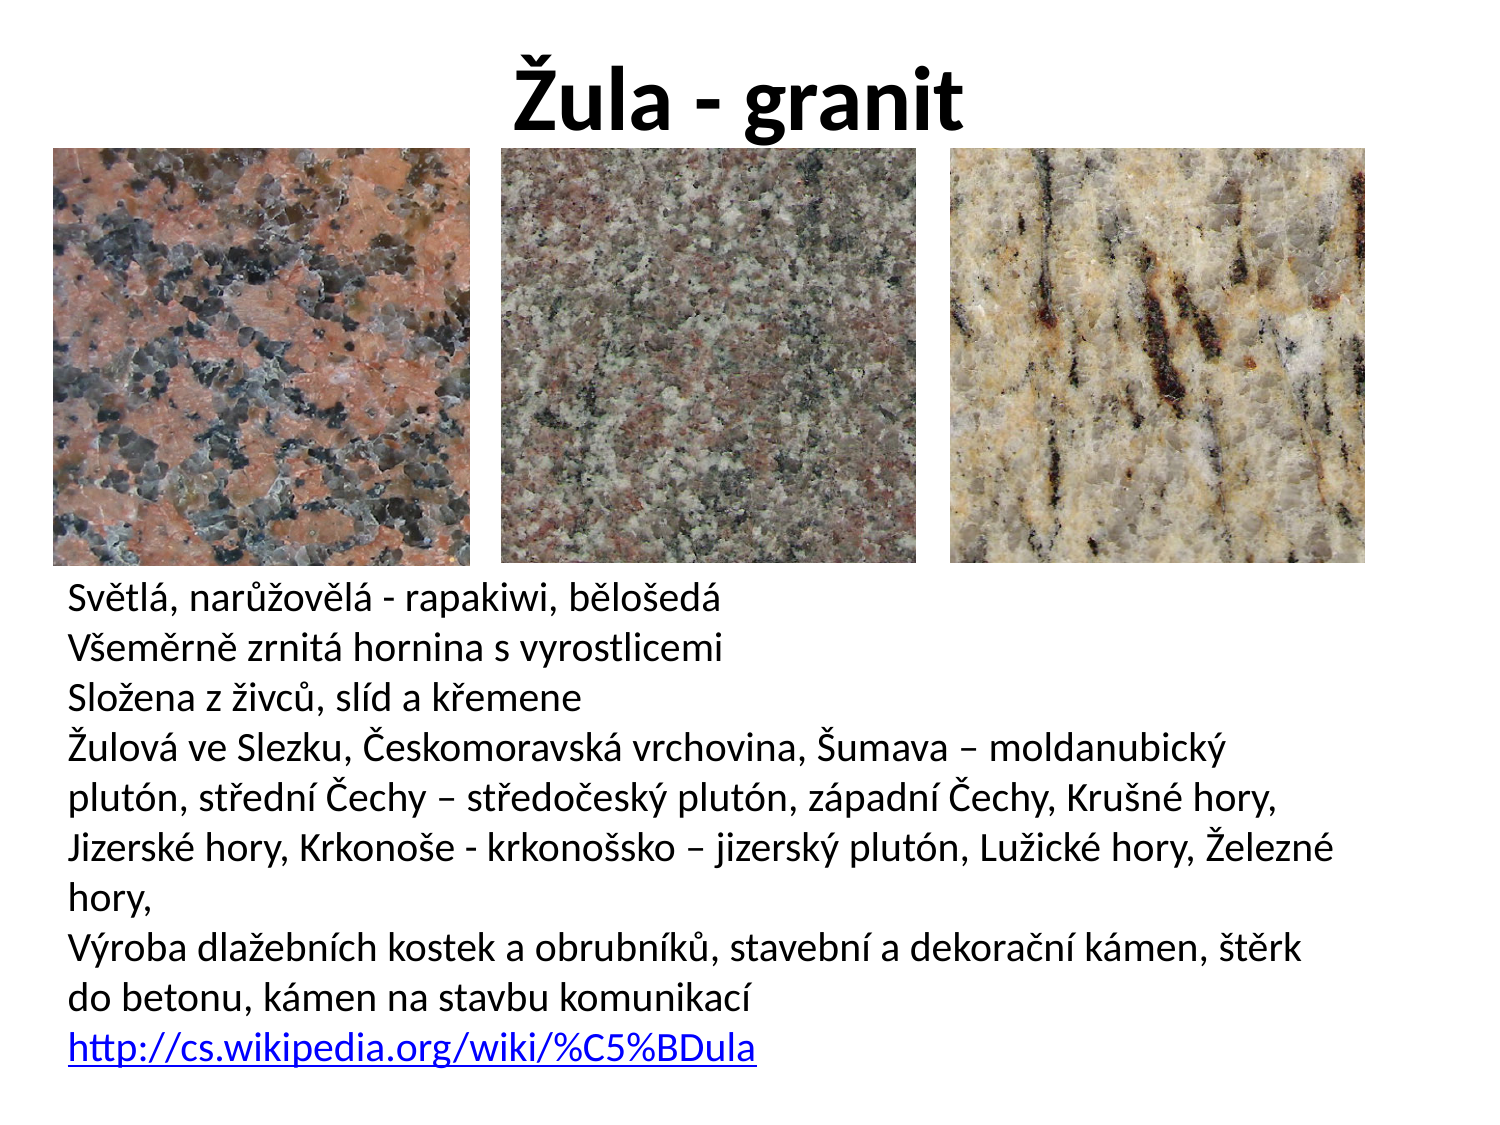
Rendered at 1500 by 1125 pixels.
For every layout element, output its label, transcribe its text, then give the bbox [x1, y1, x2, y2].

picture [950, 148, 1365, 563]
title Žula - granit [64, 0, 1415, 188]
text_box Světlá, narůžovělá - rapakiwi, bělošedá Všeměrně zrnitá hornina s vyrostlicemi Složena z živců, slíd a křemene Žulová ve Slezku, Českomoravská vrchovina, Šumava – moldanubický plutón, střední Čechy – středočeský plutón, západní Čechy, Krušné hory, Jizerské hory, Krkonoše - krkonošsko – jizerský plutón, Lužické hory, Železné hory, Výroba dlažebních kostek a obrubníků, stavební a dekorační kámen, štěrk do betonu, kámen na stavbu komunikací http://cs.wikipedia.org/wiki/%C5%BDula [53, 562, 1353, 1078]
picture [501, 148, 916, 563]
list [52, 148, 470, 566]
